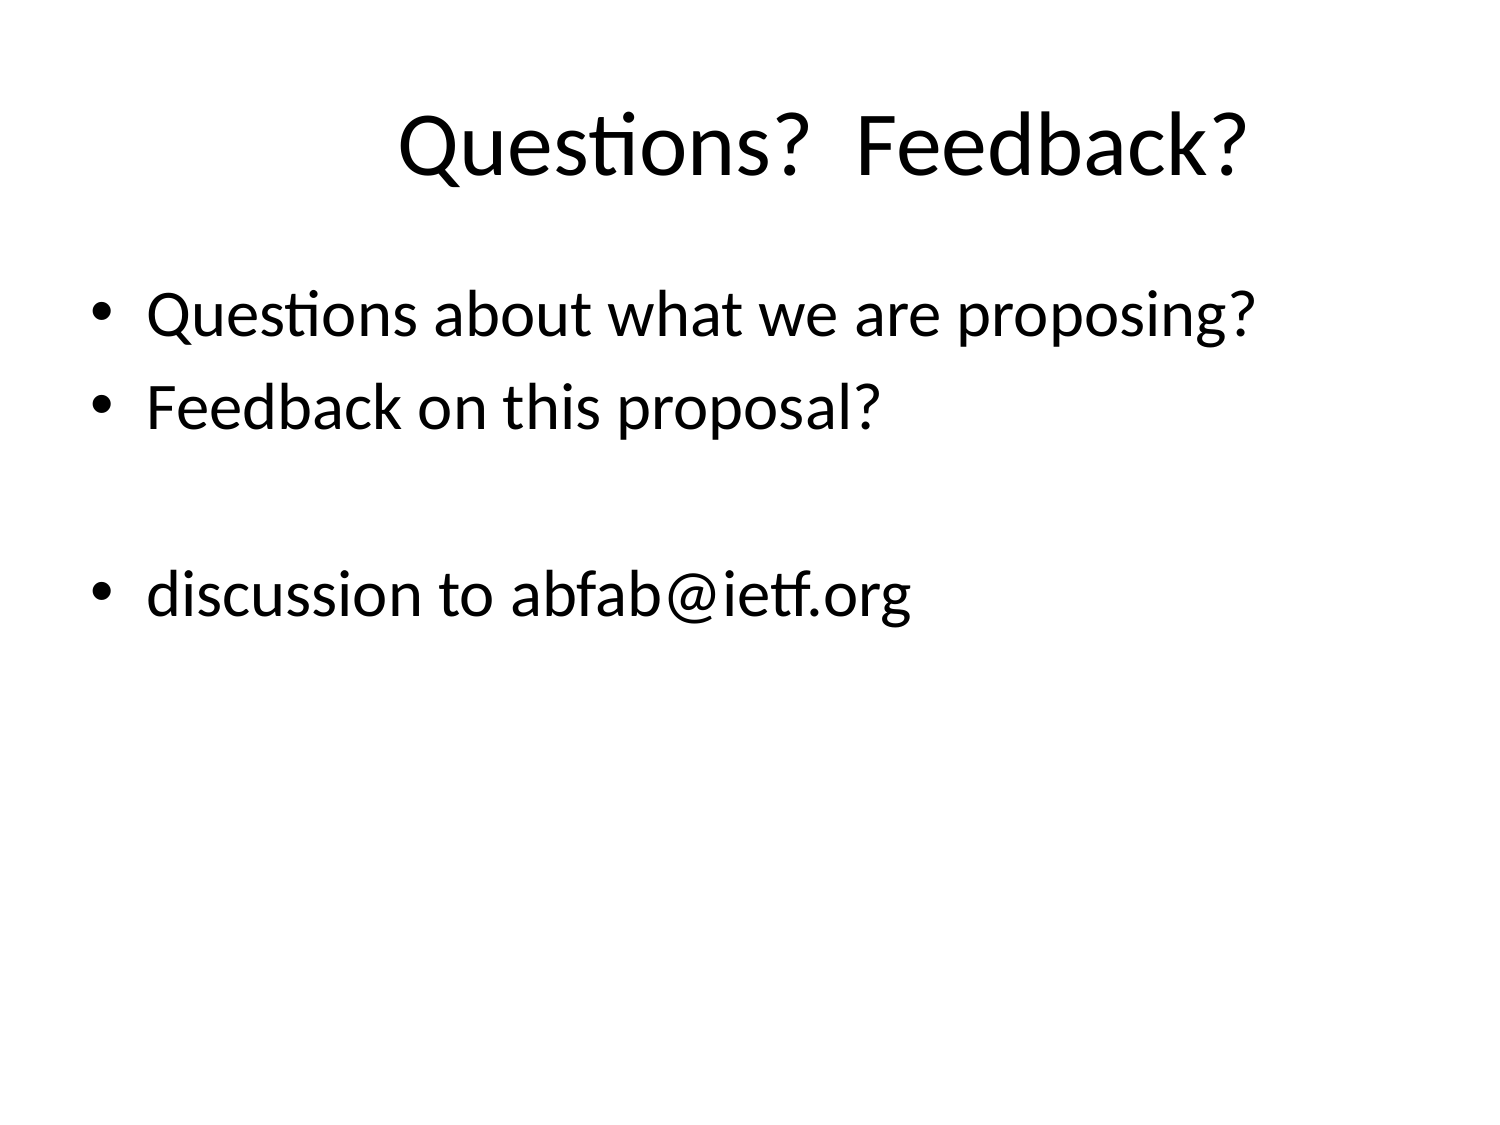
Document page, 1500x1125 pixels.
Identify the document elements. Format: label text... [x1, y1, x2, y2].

title Questions? Feedback? [75, 45, 1425, 233]
list Questions about what we are proposing? Feedback on this proposal? discussion to abfab@ietf.org [75, 262, 1425, 1005]
